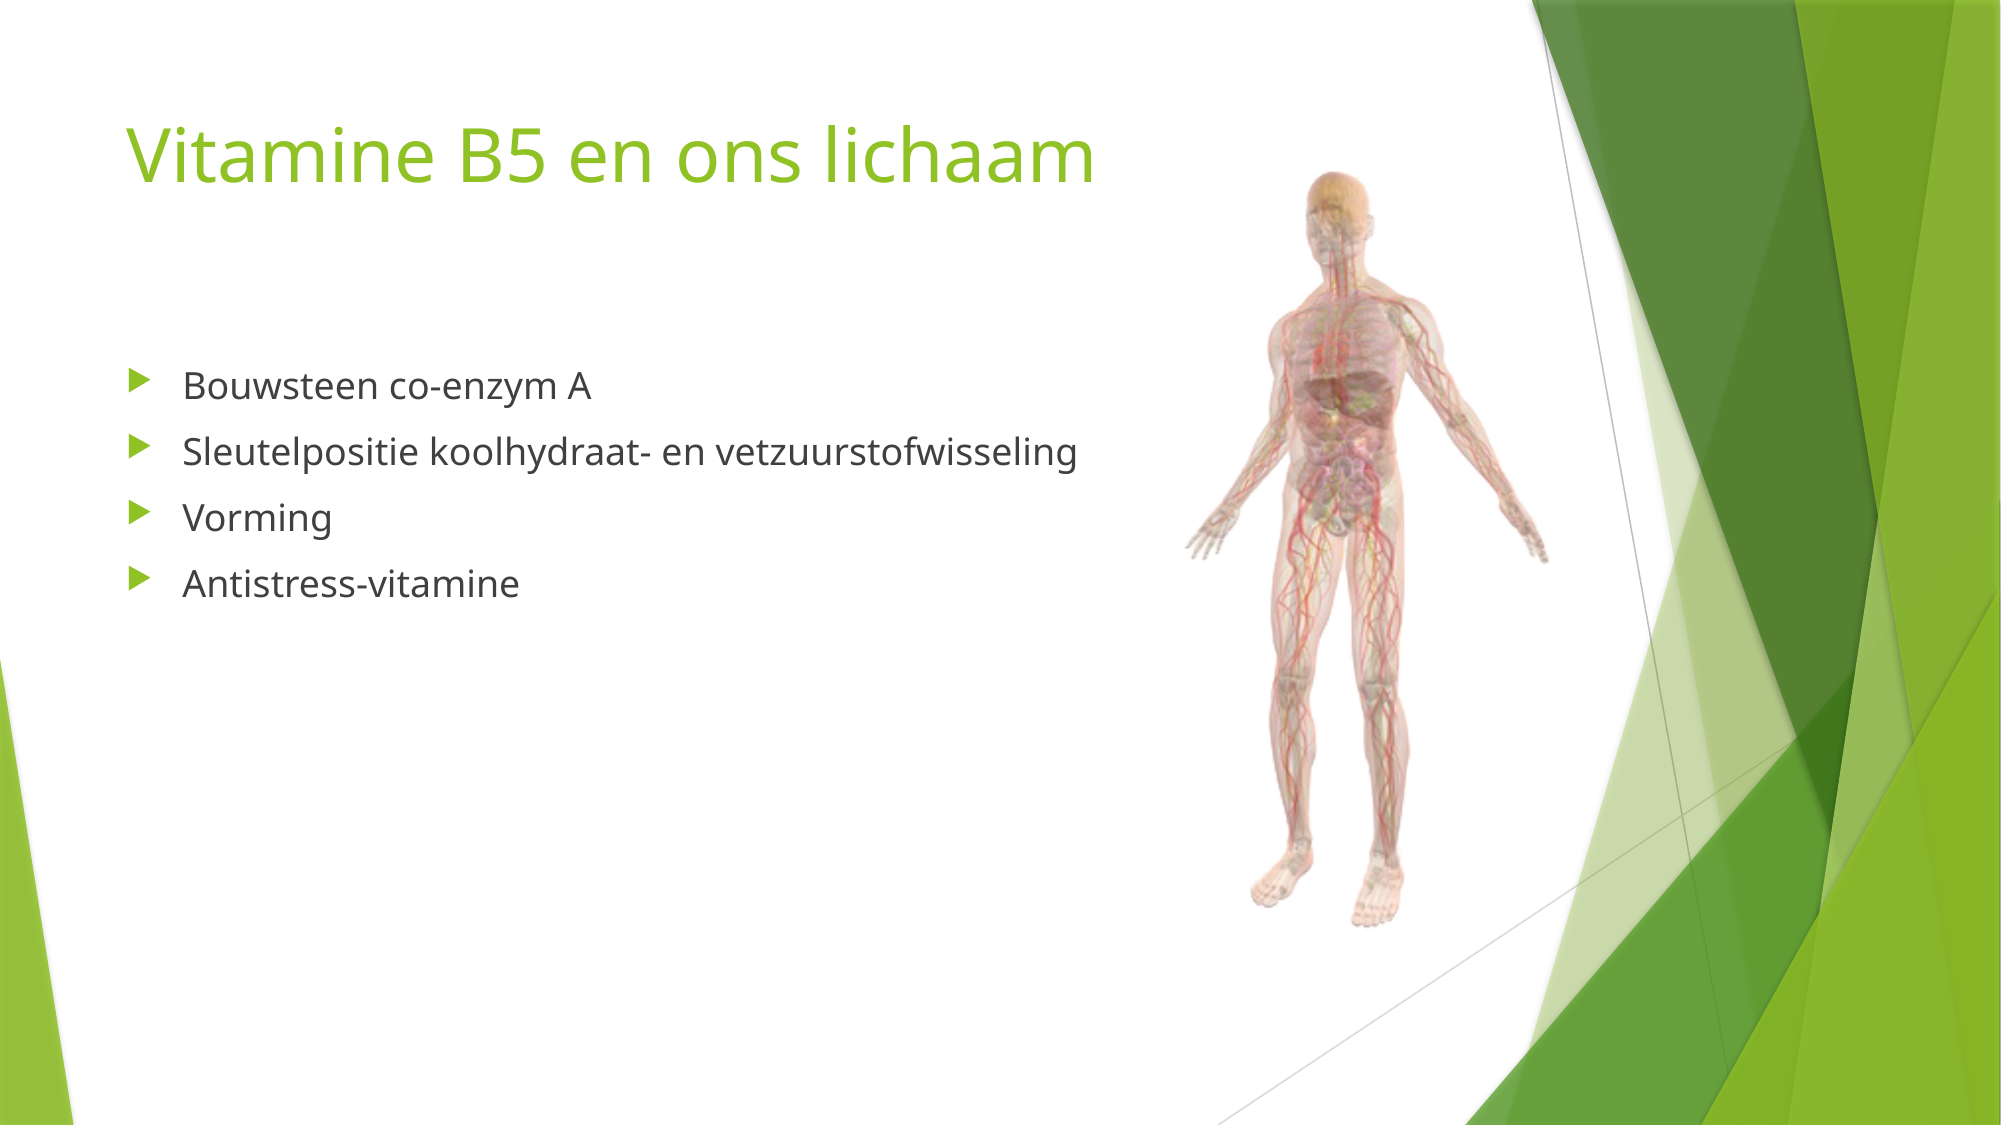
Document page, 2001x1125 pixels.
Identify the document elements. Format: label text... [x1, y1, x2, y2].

list Bouwsteen co-enzym A Sleutelpositie koolhydraat- en vetzuurstofwisseling Vorming Antistress-vitamine [111, 354, 1522, 992]
title Vitamine B5 en ons lichaam [111, 99, 1522, 317]
picture [1169, 151, 1566, 943]
